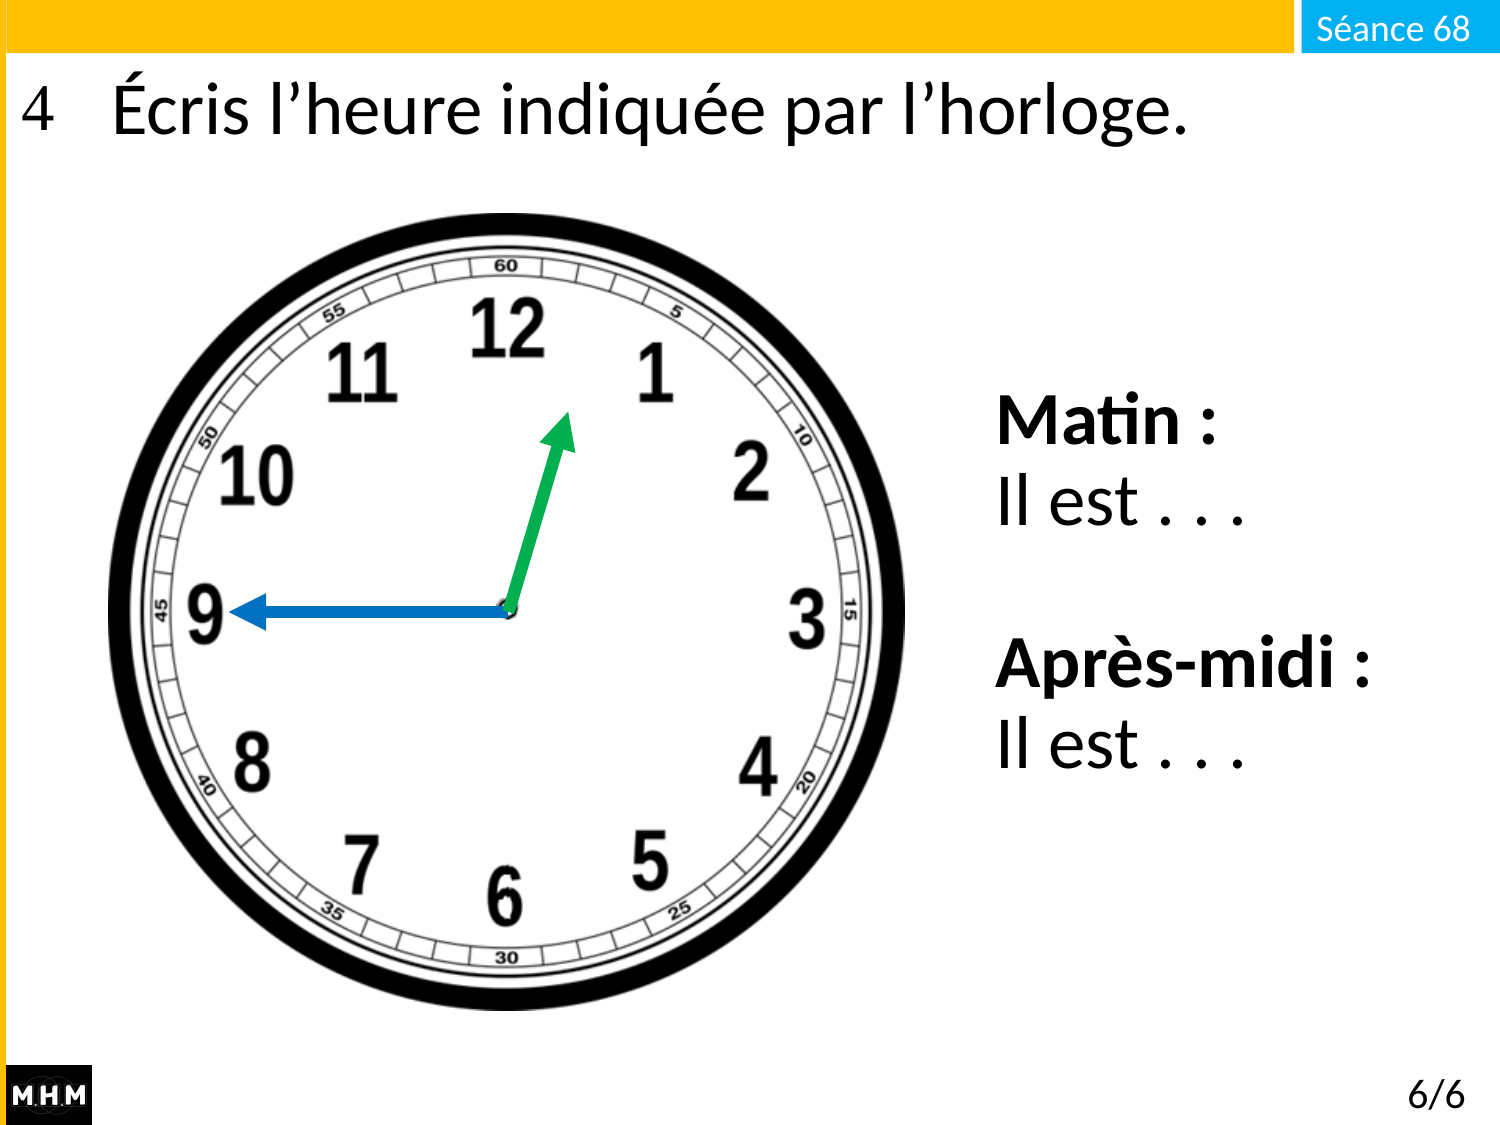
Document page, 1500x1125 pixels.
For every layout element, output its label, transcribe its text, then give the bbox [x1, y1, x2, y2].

text_box Matin : Il est . . . Après-midi : Il est . . . [980, 301, 1500, 863]
title Écris l’heure indiquée par l’horloge. [96, 60, 1391, 160]
picture [6, 1065, 92, 1125]
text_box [508, 411, 569, 612]
picture [108, 213, 905, 1011]
list 6/6 [1373, 1064, 1500, 1125]
